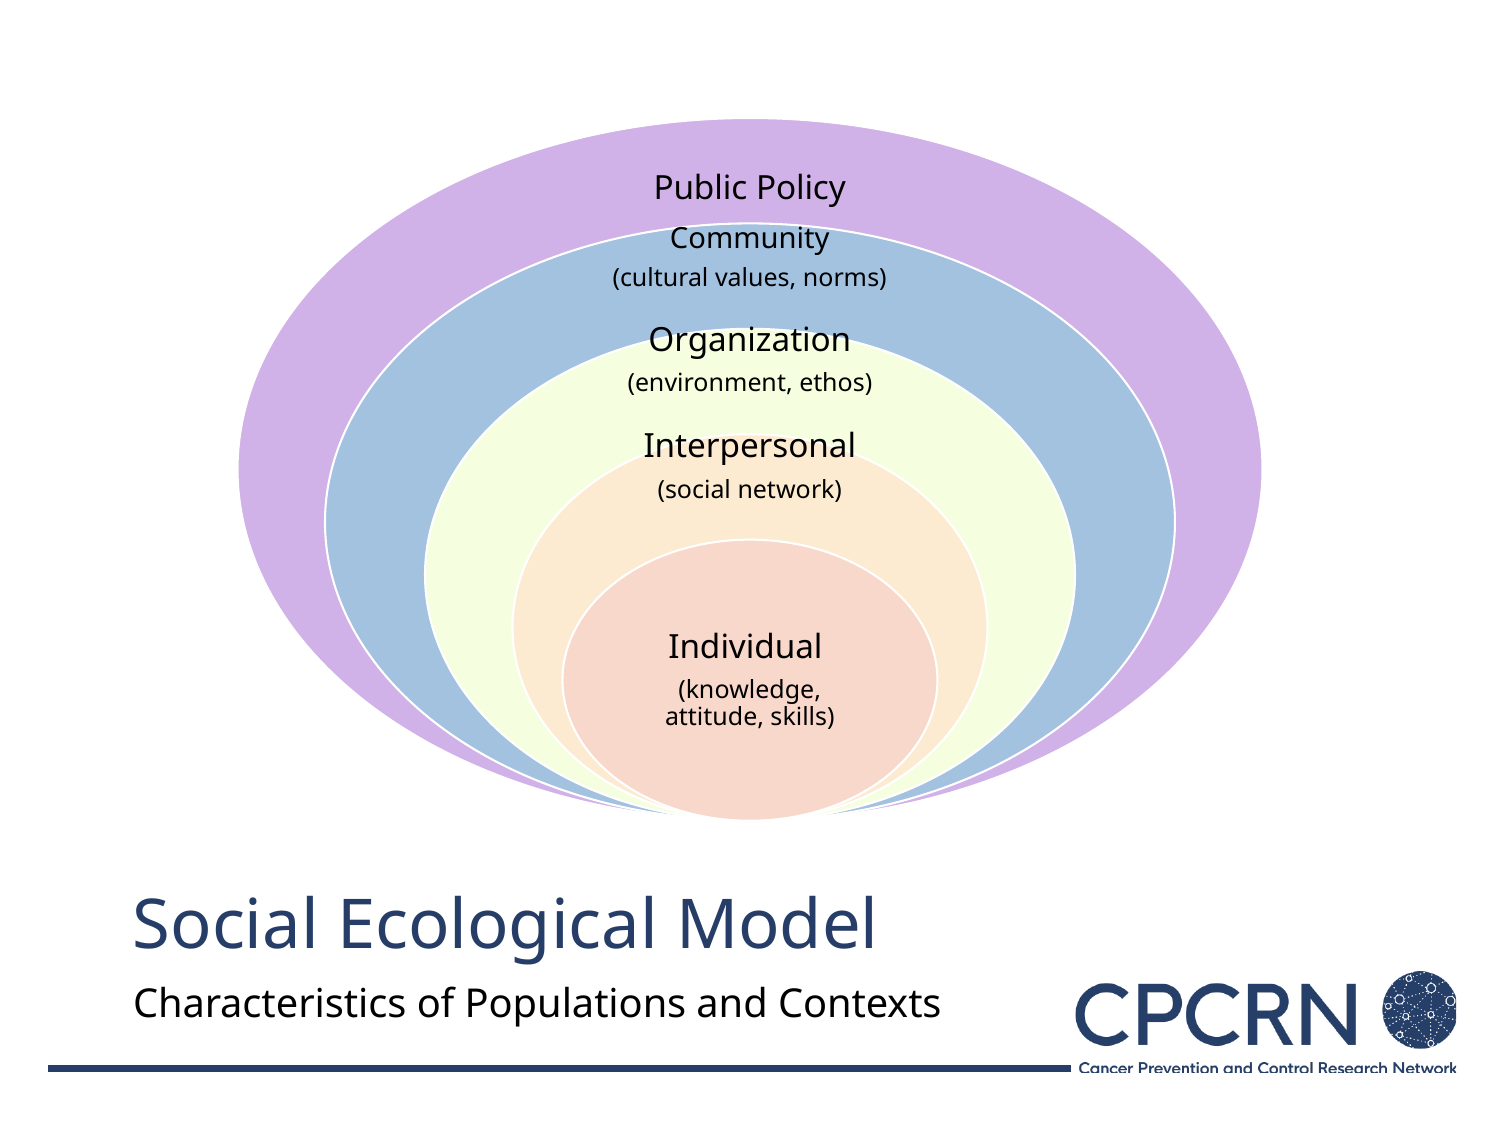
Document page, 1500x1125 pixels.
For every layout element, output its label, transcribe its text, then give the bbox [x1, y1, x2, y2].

text_box Characteristics of Populations and Contexts [118, 975, 1019, 1070]
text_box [60, 118, 1439, 821]
text_box Social Ecological Model [118, 882, 1019, 975]
